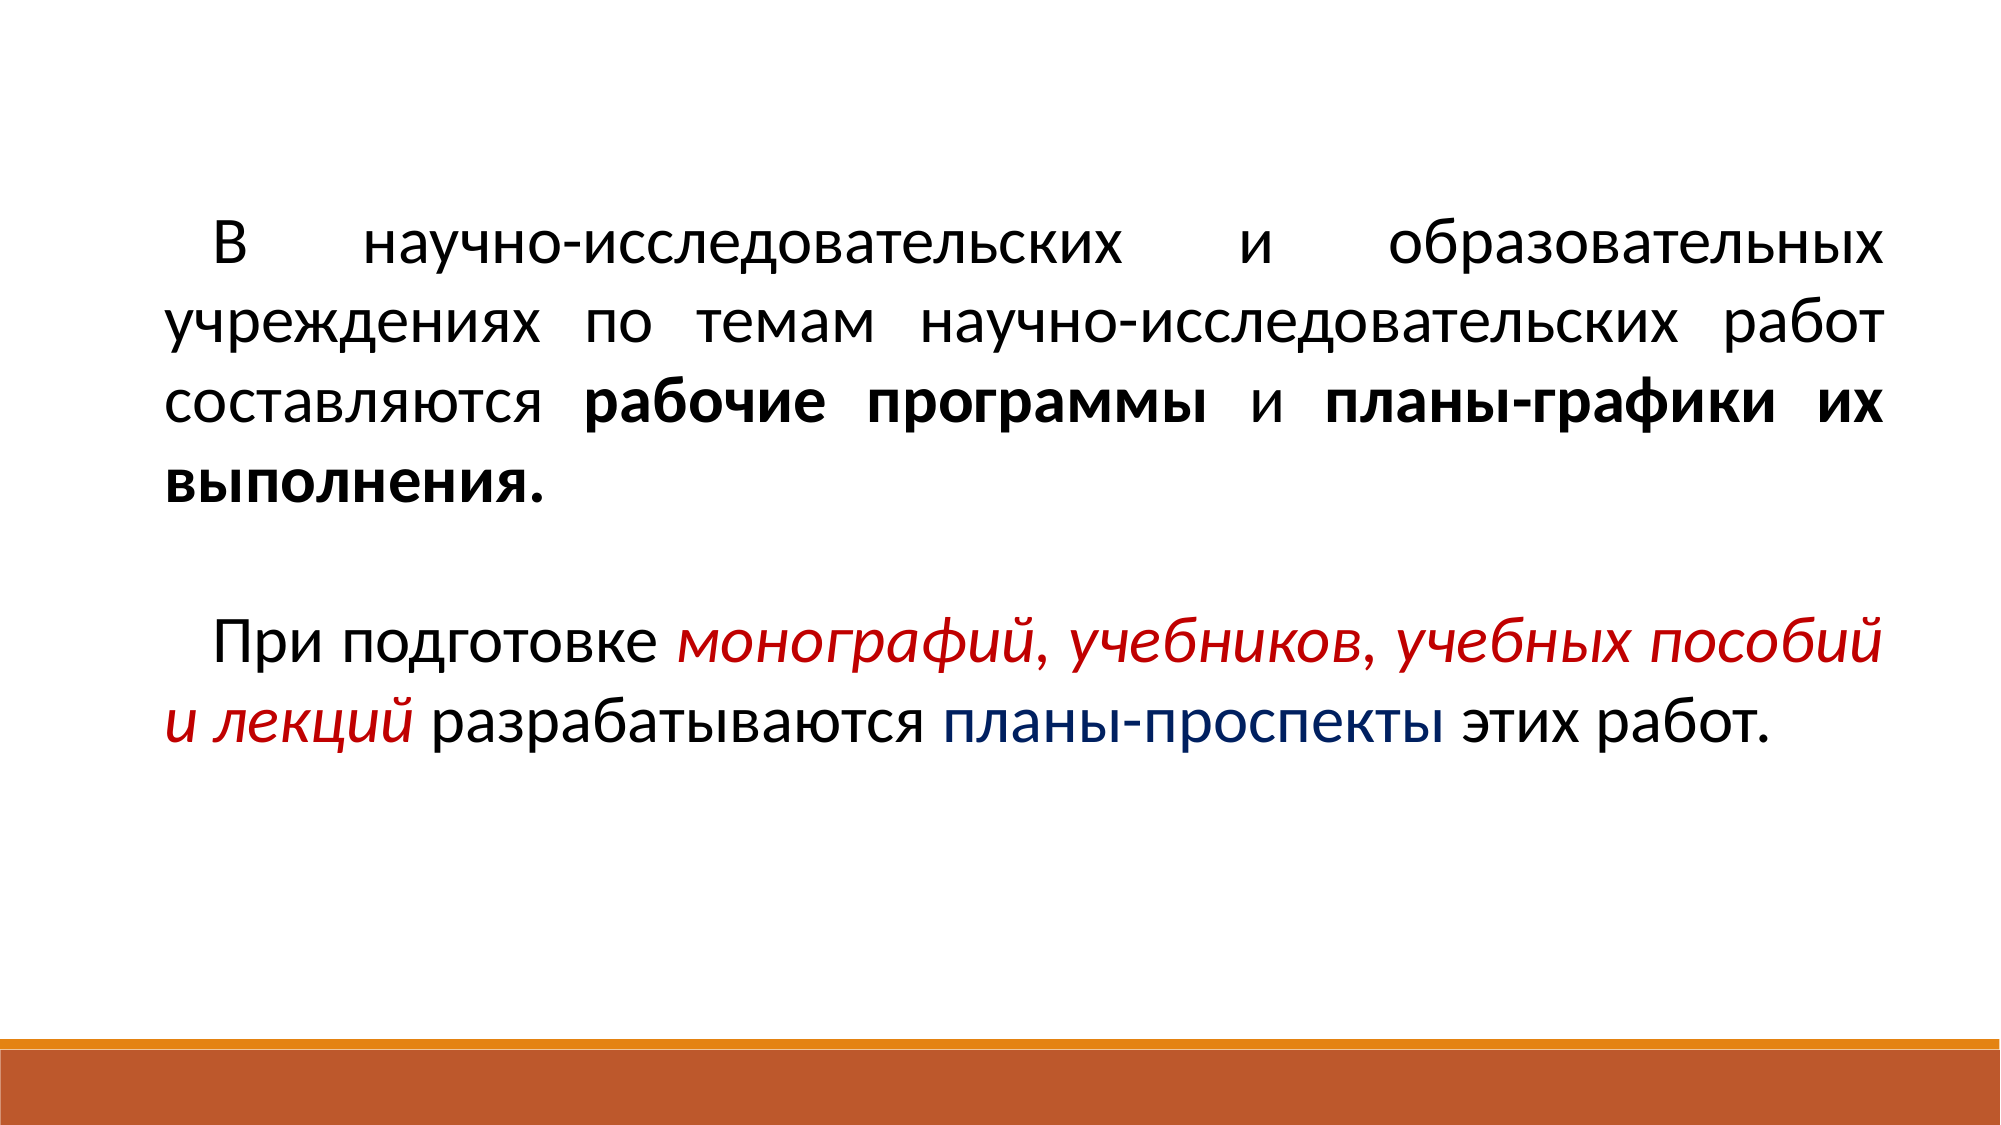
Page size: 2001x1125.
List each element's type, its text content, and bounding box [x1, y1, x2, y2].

text_box В научно-исследовательских и образовательных учреждениях по темам научно-исследовательских работ составляются рабочие программы и планы-графики их выполнения. При подготовке монографий, учебников, учебных пособий и лекций разрабатываются планы-проспекты этих работ. [150, 188, 1900, 764]
